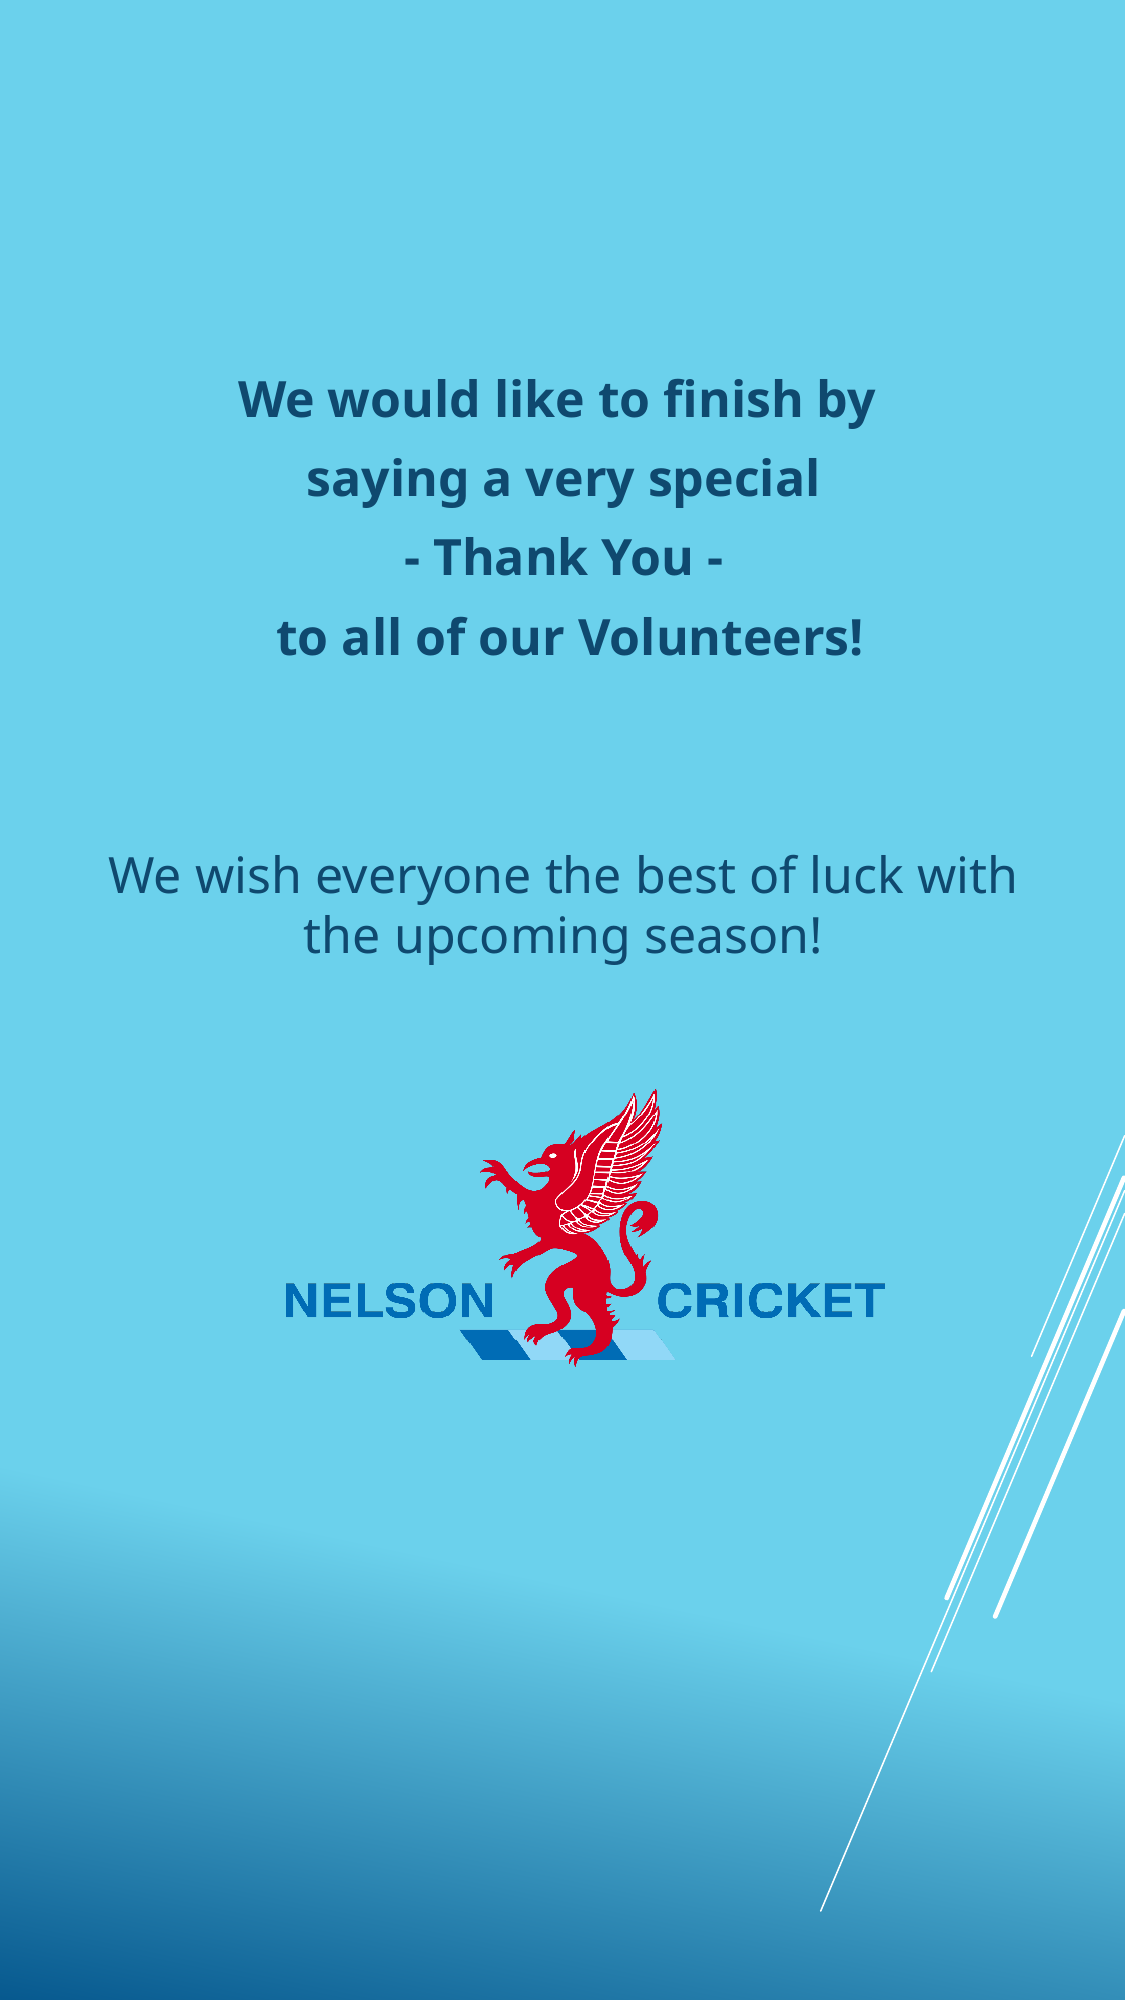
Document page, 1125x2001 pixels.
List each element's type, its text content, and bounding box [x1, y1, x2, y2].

list We would like to finish by saying a very special - Thank You - to all of our Volunteers! We wish everyone the best of luck with the upcoming season! [65, 155, 1063, 1255]
picture [286, 1088, 885, 1368]
